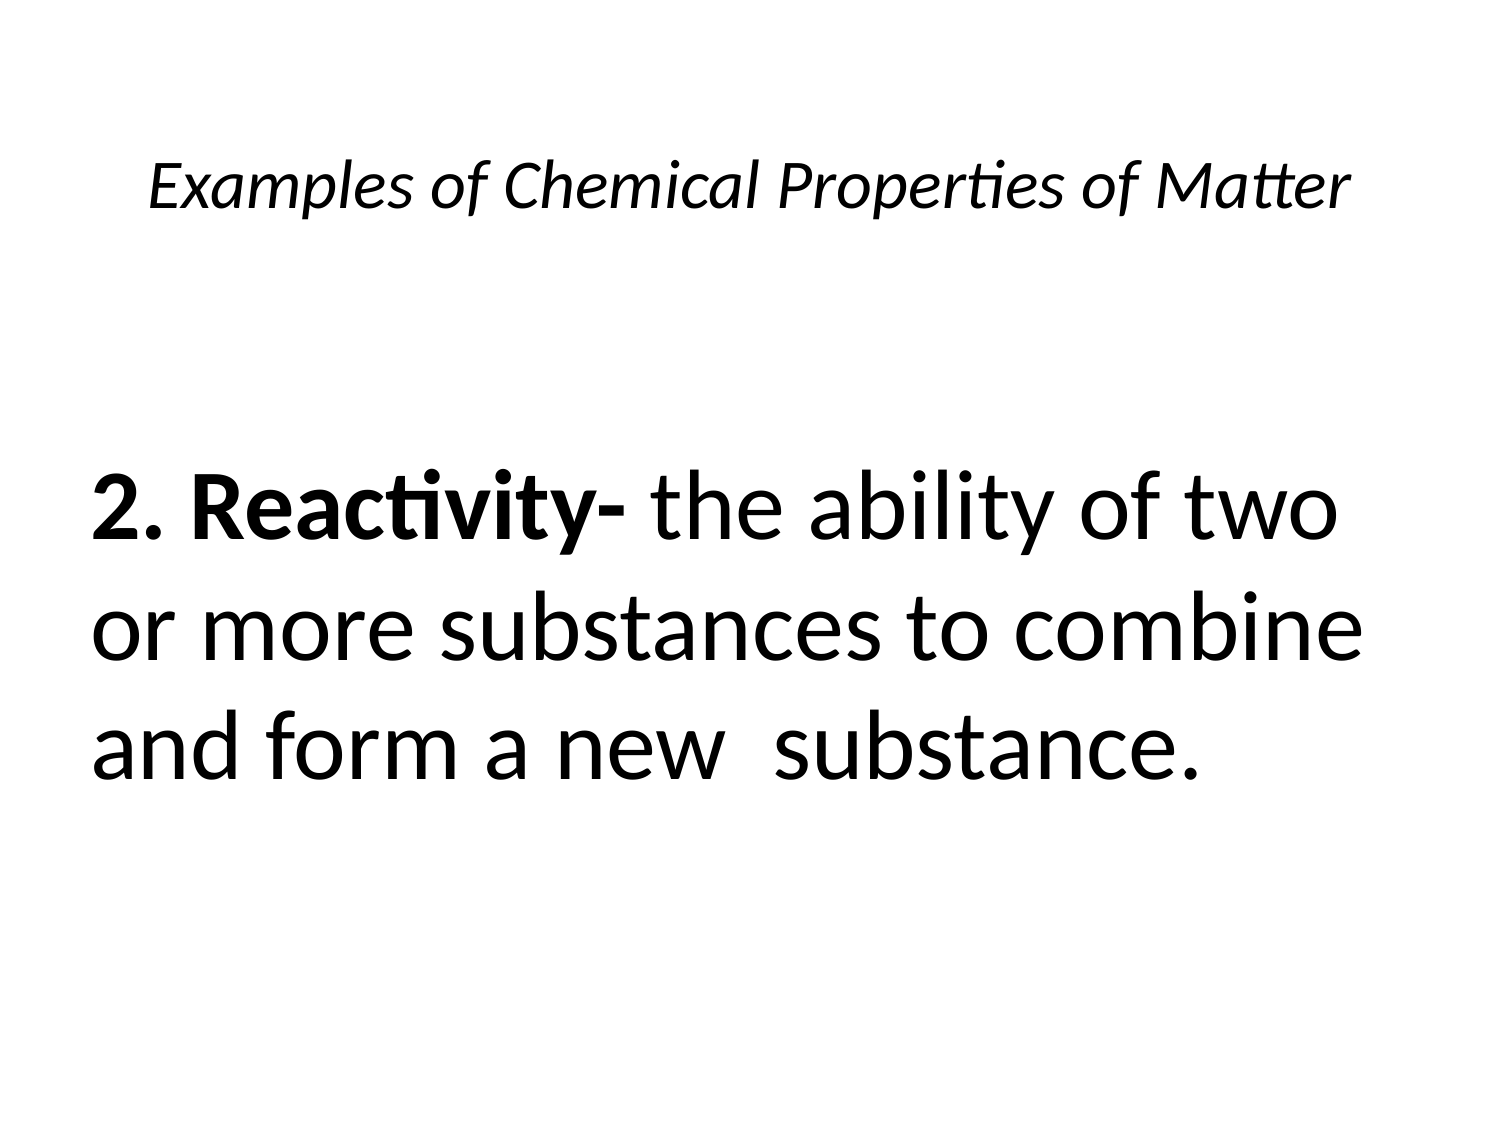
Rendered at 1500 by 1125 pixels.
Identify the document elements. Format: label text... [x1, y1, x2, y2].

list 2. Reactivity- the ability of two or more substances to combine and form a new substance. [75, 262, 1425, 1005]
title Examples of Chemical Properties of Matter [75, 45, 1425, 233]
